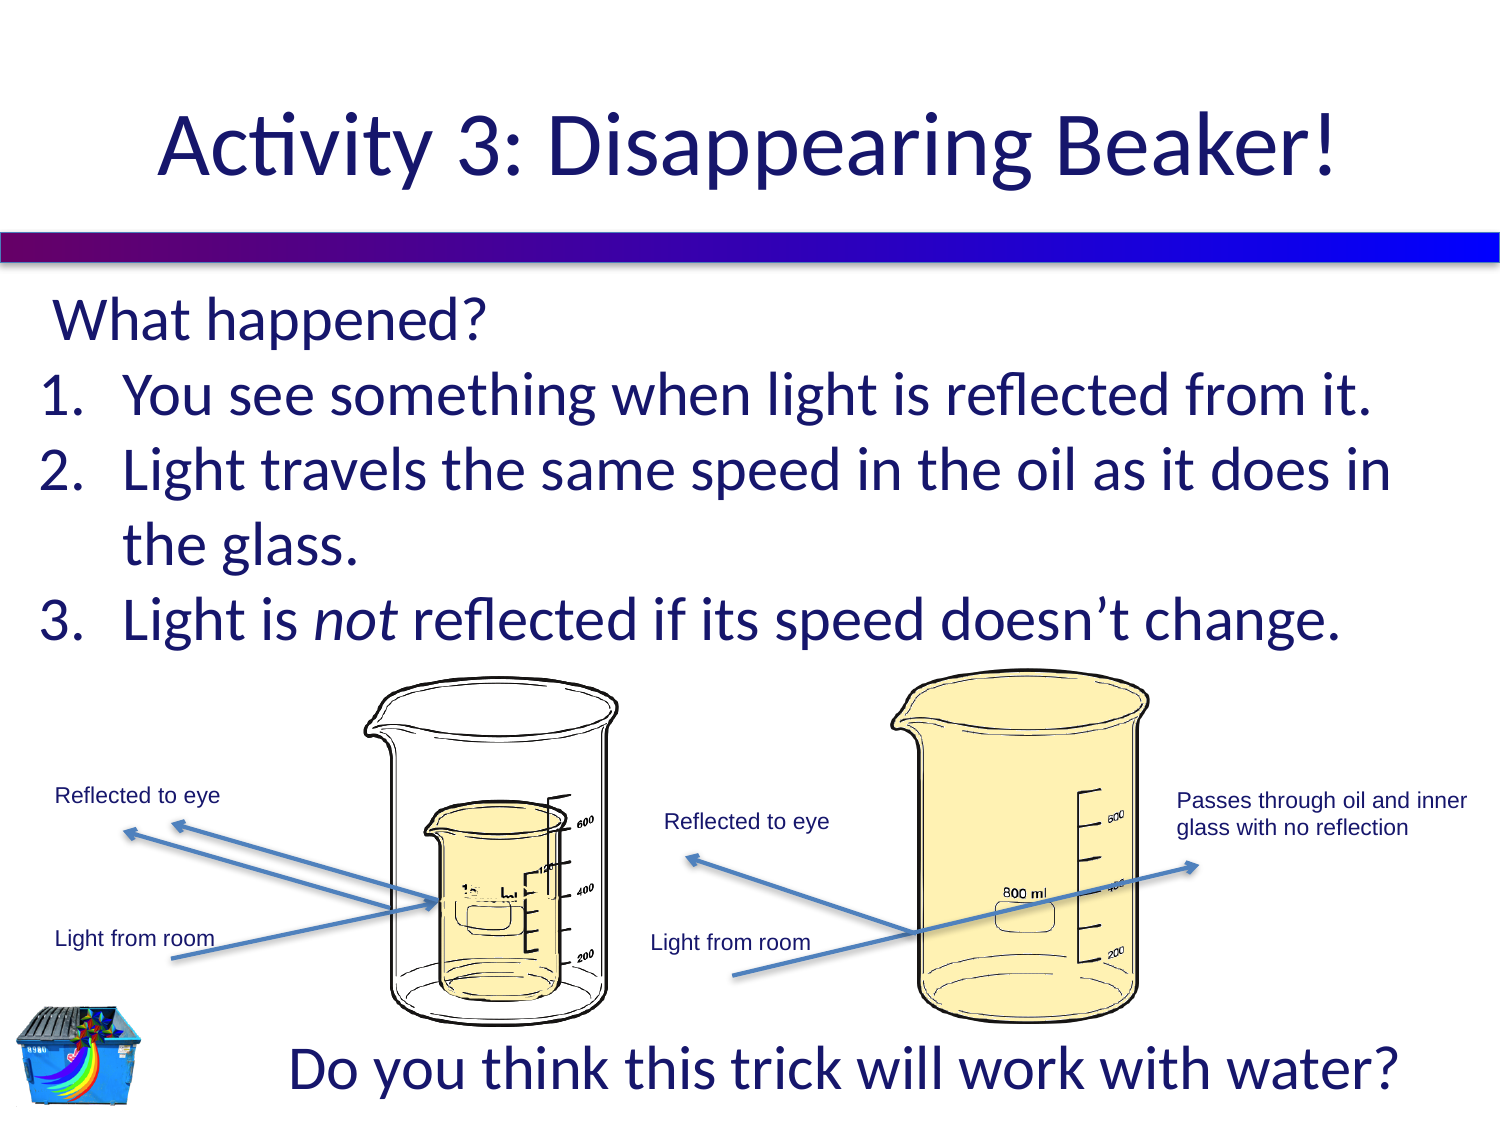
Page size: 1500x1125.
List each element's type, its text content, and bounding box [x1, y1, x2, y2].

picture [890, 976, 1150, 1024]
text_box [684, 856, 917, 934]
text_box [122, 830, 391, 909]
picture [890, 668, 1150, 864]
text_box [732, 864, 1200, 976]
text_box Reflected to eye [39, 773, 261, 824]
text_box What happened? You see something when light is reflected from it. Light travels the same speed in the oil as it does in the glass. Light is not reflected if its speed doesn’t change. Do you think this trick will work with water? [23, 270, 1500, 1110]
text_box Reflected to eye [665, 799, 870, 849]
text_box Light from room [665, 920, 726, 961]
picture [14, 1004, 23, 1107]
title Activity 3: Disappearing Beaker! [75, 45, 1425, 233]
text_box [170, 909, 439, 959]
text_box Passes through oil and inner glass with no reflection [1161, 777, 1500, 853]
picture [349, 668, 661, 1047]
text_box Light from room [39, 916, 165, 957]
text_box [170, 822, 439, 901]
